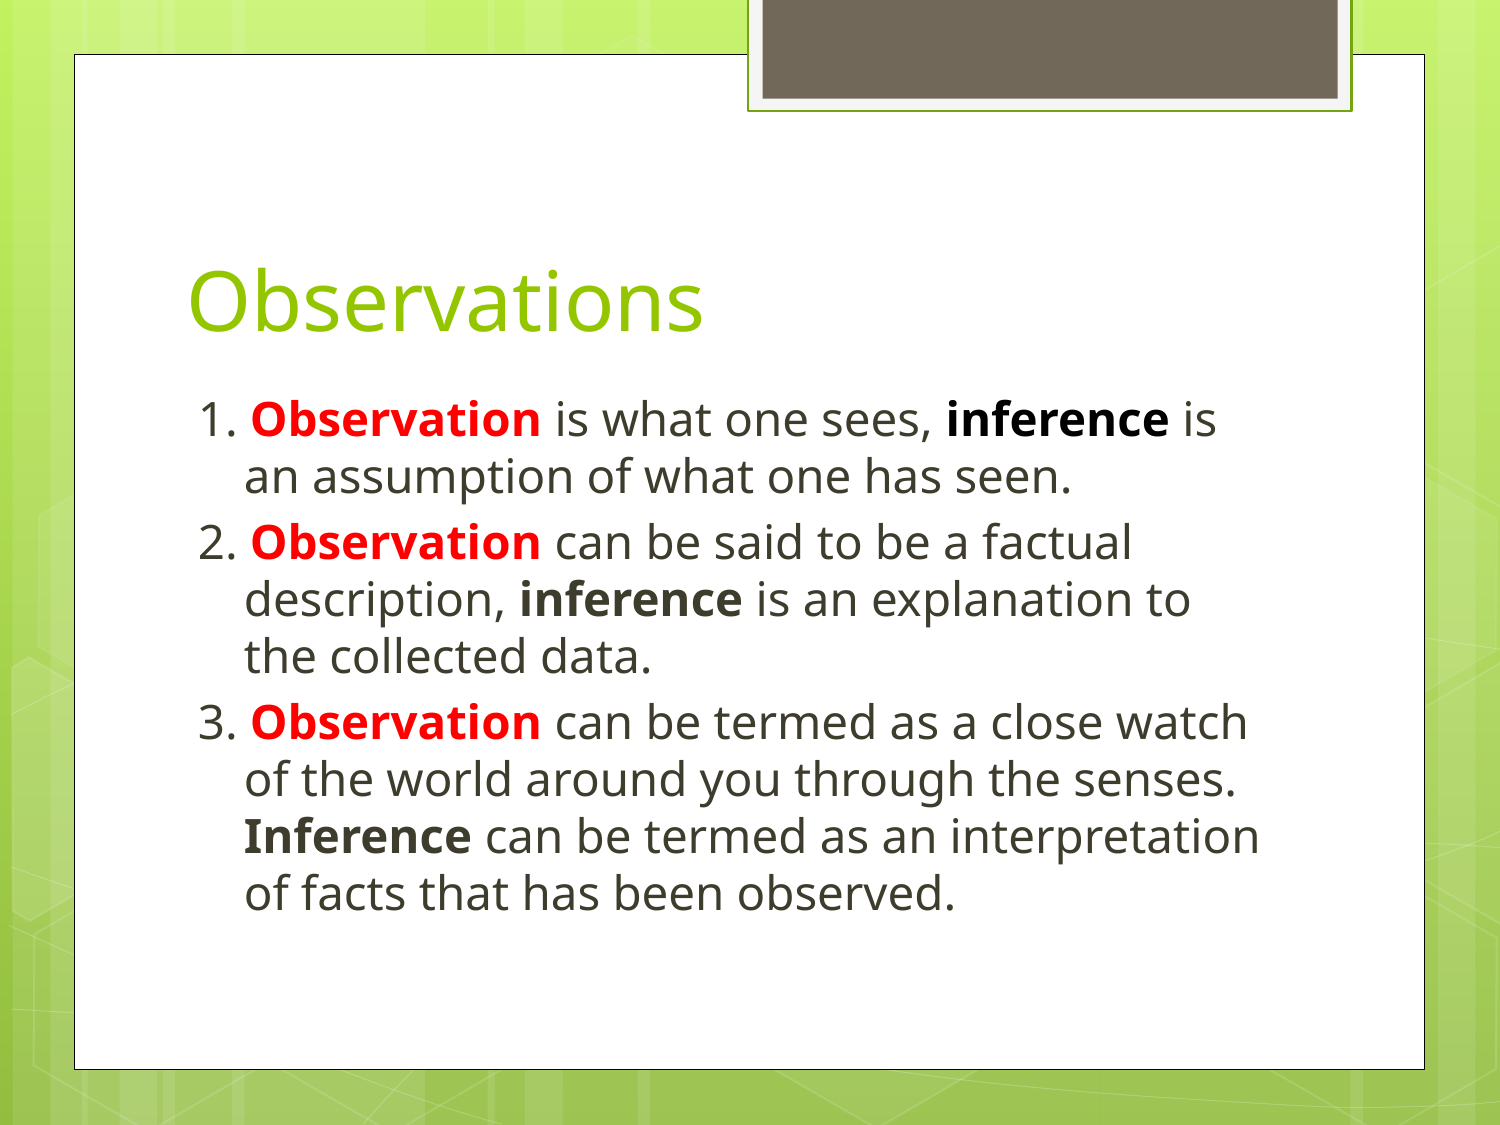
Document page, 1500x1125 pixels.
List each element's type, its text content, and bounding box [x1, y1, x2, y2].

list 1. Observation is what one sees, inference is an assumption of what one has seen. 2. Observation can be said to be a factual description, inference is an explanation to the collected data. 3. Observation can be termed as a close watch of the world around you through the senses. Inference can be termed as an interpretation of facts that has been observed. [171, 381, 1283, 957]
title Observations [171, 168, 1324, 357]
